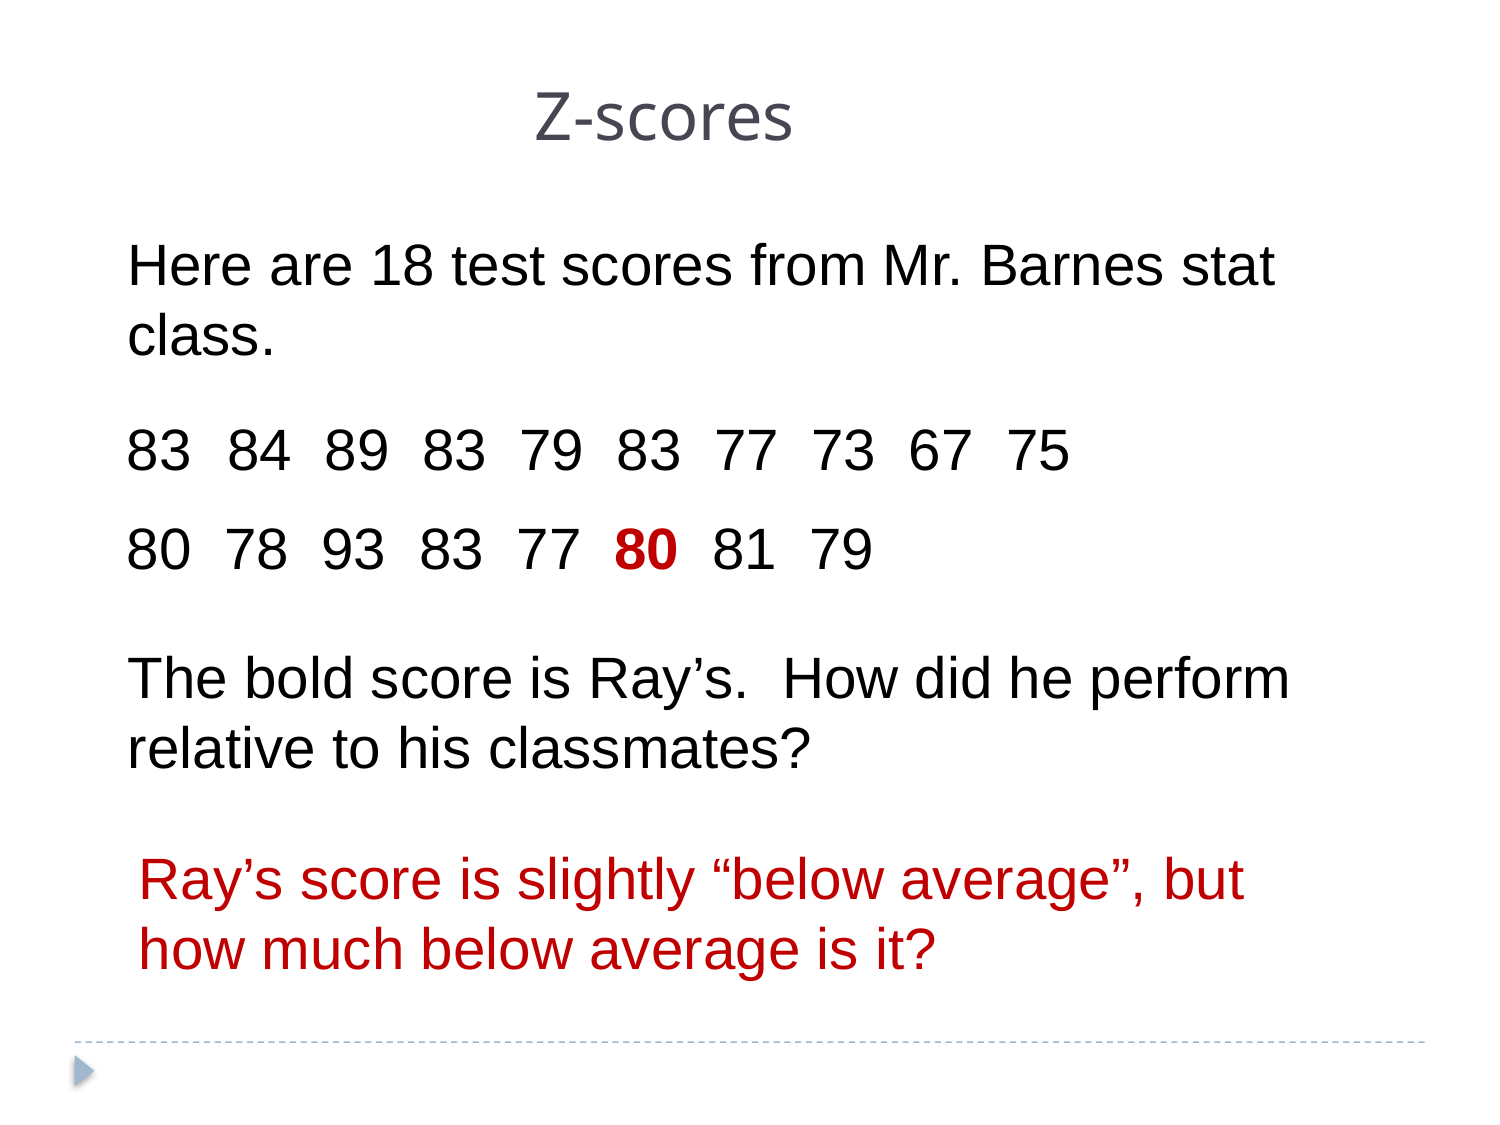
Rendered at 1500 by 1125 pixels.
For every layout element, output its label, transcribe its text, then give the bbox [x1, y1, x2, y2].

text_box The bold score is Ray’s. How did he perform relative to his classmates? [112, 688, 1377, 788]
text_box Here are 18 test scores from Mr. Barnes stat class. [112, 219, 1394, 375]
text_box 84 89 83 79 83 77 73 67 75 80 78 93 83 77 80 81 79 [112, 404, 1430, 688]
title Z-scores [0, 31, 1331, 161]
text_box Ray’s score is slightly “below average”, but how much below average is it? [124, 834, 1300, 989]
